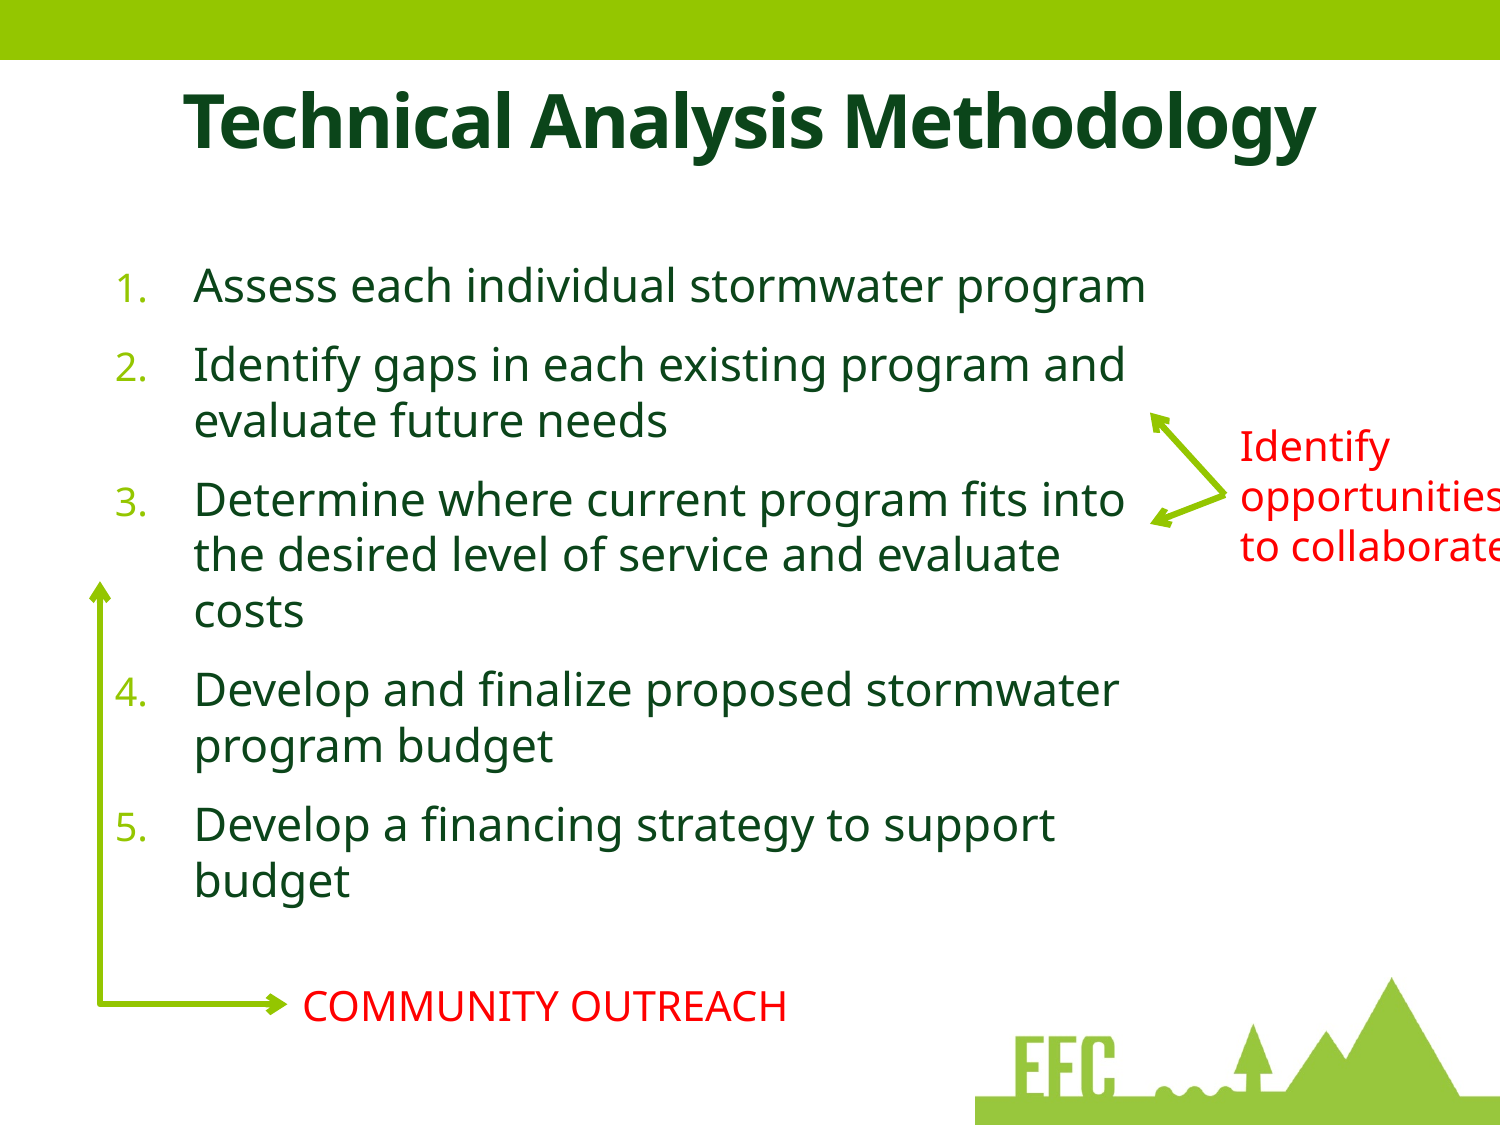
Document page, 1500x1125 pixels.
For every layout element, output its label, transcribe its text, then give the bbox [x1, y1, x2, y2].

text_box COMMUNITY OUTREACH [287, 971, 858, 1037]
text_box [1149, 495, 1226, 525]
list Assess each individual stormwater program Identify gaps in each existing program and evaluate future needs Determine where current program fits into the desired level of service and evaluate costs Develop and finalize proposed stormwater program budget Develop a financing strategy to support budget [99, 224, 1172, 938]
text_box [1149, 412, 1226, 494]
picture [975, 977, 1500, 1125]
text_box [99, 580, 288, 1005]
title Technical Analysis Methodology [37, 37, 1463, 200]
text_box Identify opportunities to collaborate [1224, 412, 1500, 578]
